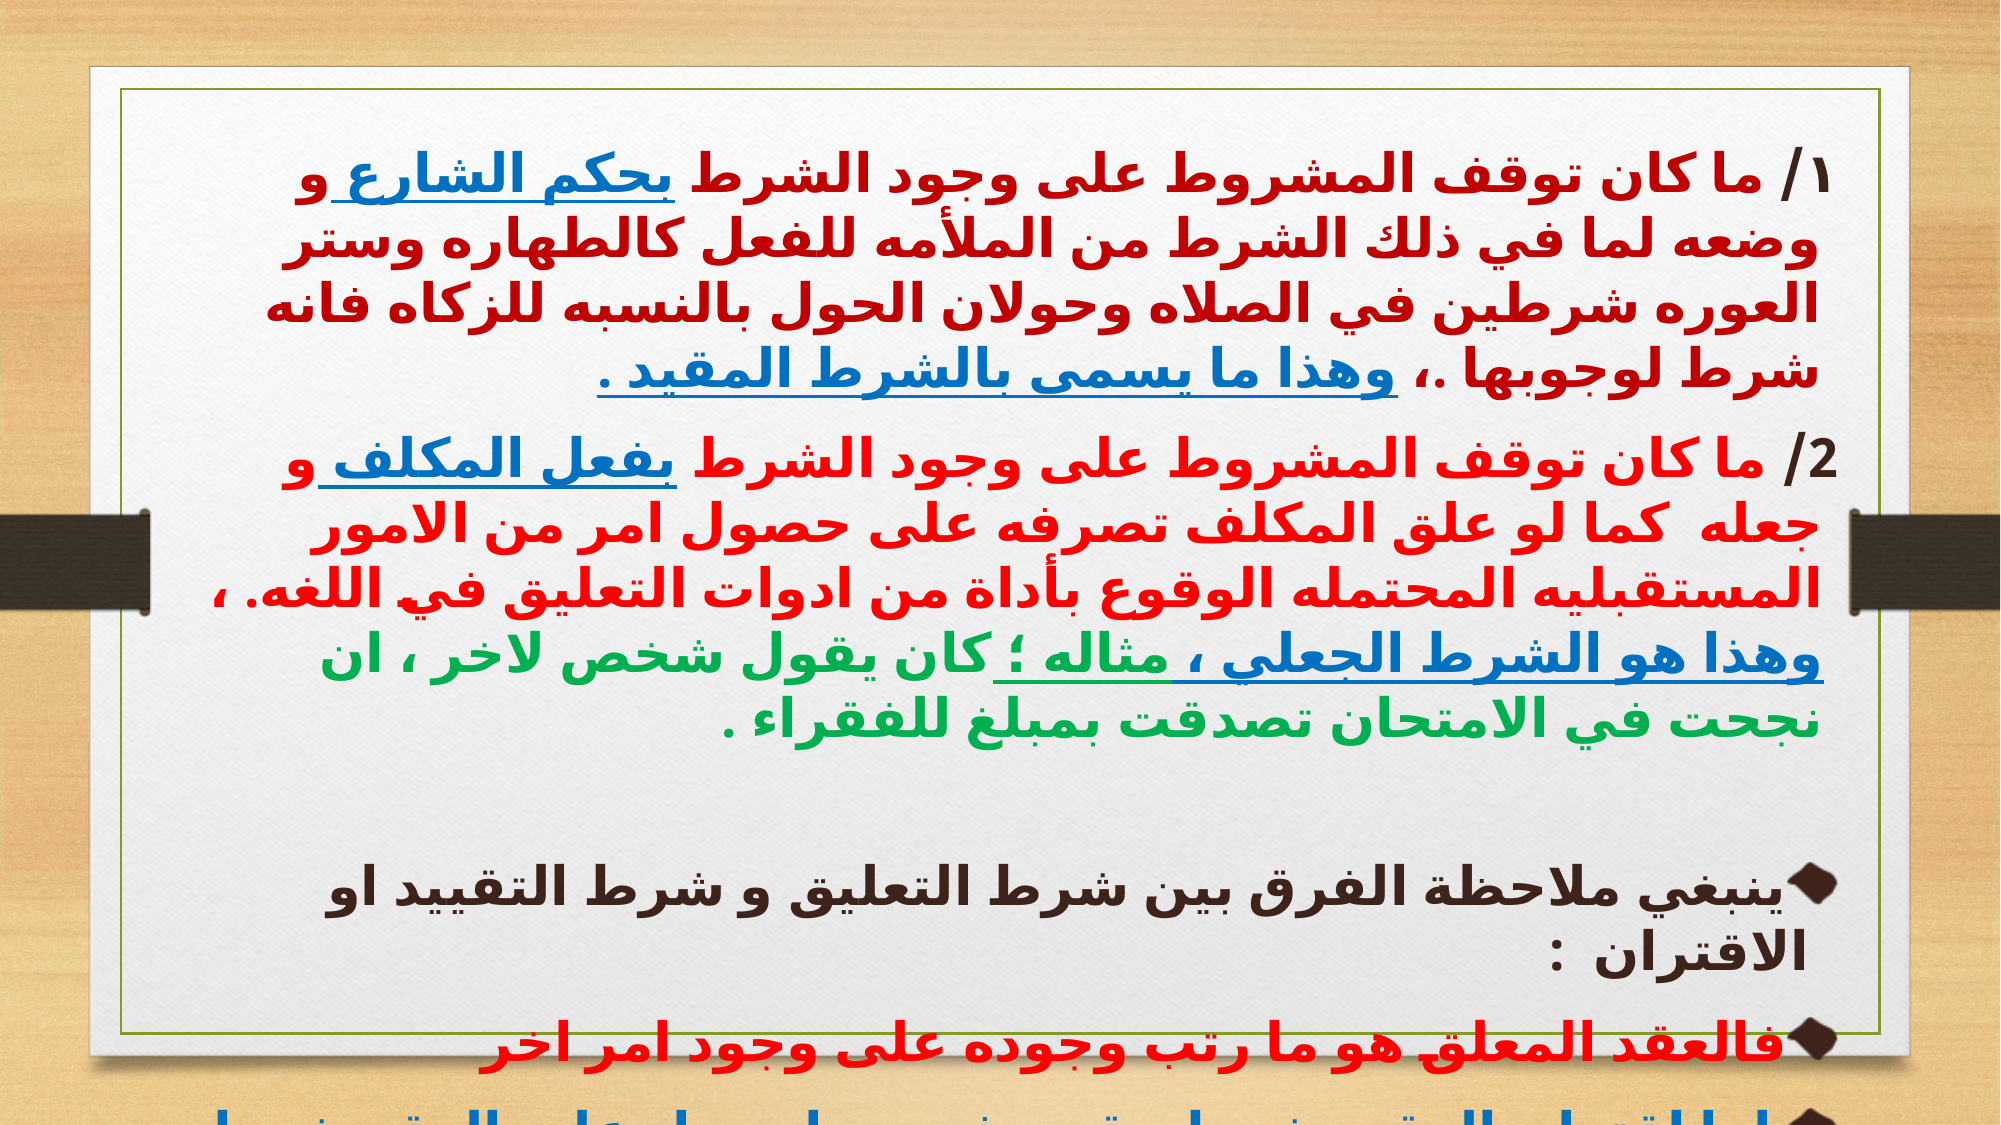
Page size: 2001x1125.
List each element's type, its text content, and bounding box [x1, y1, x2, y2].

picture [0, 0, 2001, 1125]
list ١/ ما كان توقف المشروط على وجود الشرط بحكم الشارع و وضعه لما في ذلك الشرط من الملأمه للفعل كالطهاره وستر العوره شرطين في الصلاه وحولان الحول بالنسبه للزكاه فانه شرط لوجوبها .، وهذا ما يسمى بالشرط المقيد . 2/ ما كان توقف المشروط على وجود الشرط بفعل المكلف و جعله كما لو علق المكلف تصرفه على حصول امر من الامور المستقبليه المحتمله الوقوع بأداة من ادوات التعليق في اللغه. ، وهذا هو الشرط الجعلي ، مثاله ؛ كان يقول شخص لاخر ، ان نجحت في الامتحان تصدقت بمبلغ للفقراء . ينبغي ملاحظة الفرق بين شرط التعليق و شرط التقييد او الاقتران : فالعقد المعلق هو ما رتب وجوده على وجود امر اخر اما اقتران العقد بشرط مقييد فيعني ان يزاد على العقد شرط فيه فائده لأحد المتعاقدين او غيرهما . [156, 130, 1854, 1034]
